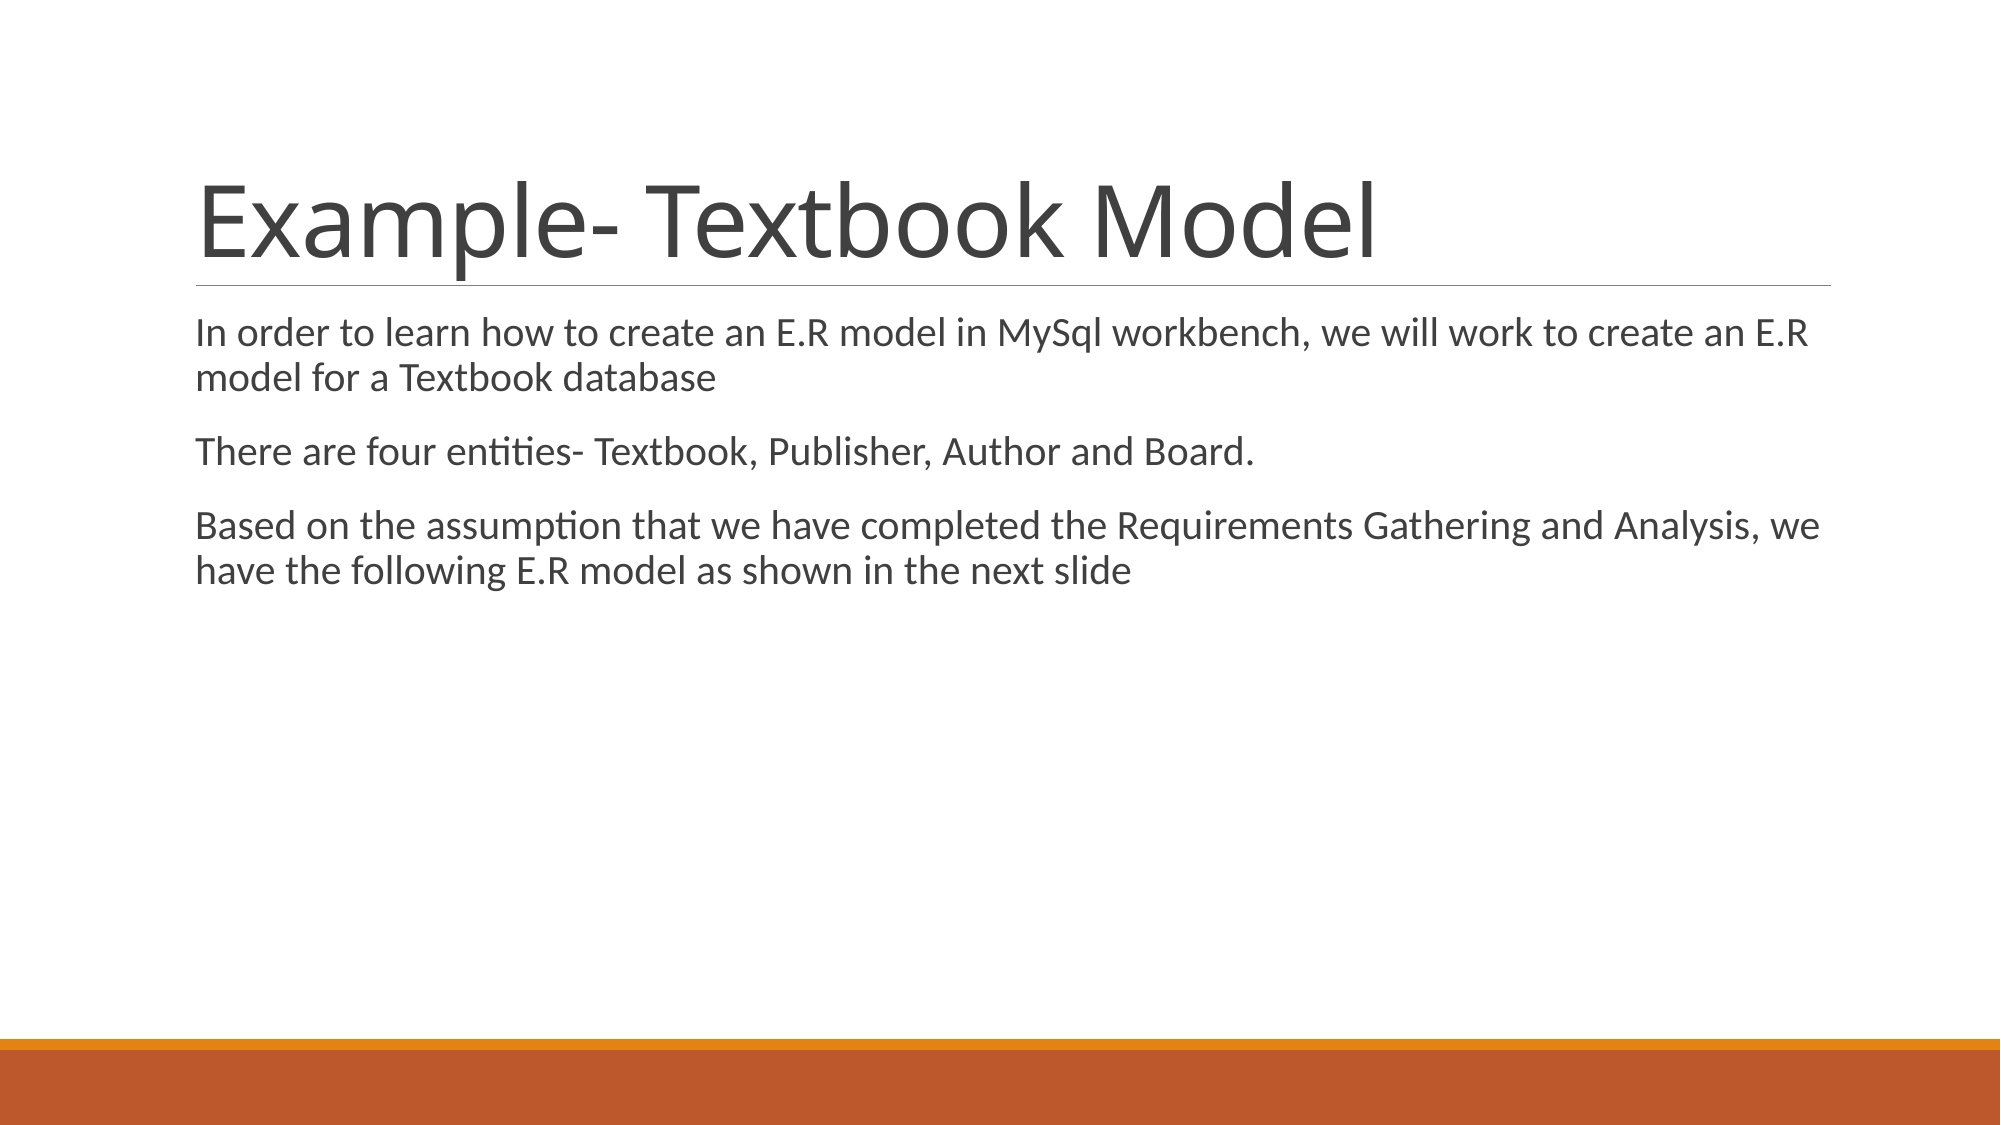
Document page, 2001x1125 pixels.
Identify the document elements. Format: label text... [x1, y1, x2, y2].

title Example- Textbook Model [180, 47, 1830, 285]
list In order to learn how to create an E.R model in MySql workbench, we will work to create an E.R model for a Textbook database There are four entities- Textbook, Publisher, Author and Board. Based on the assumption that we have completed the Requirements Gathering and Analysis, we have the following E.R model as shown in the next slide [180, 302, 1830, 963]
